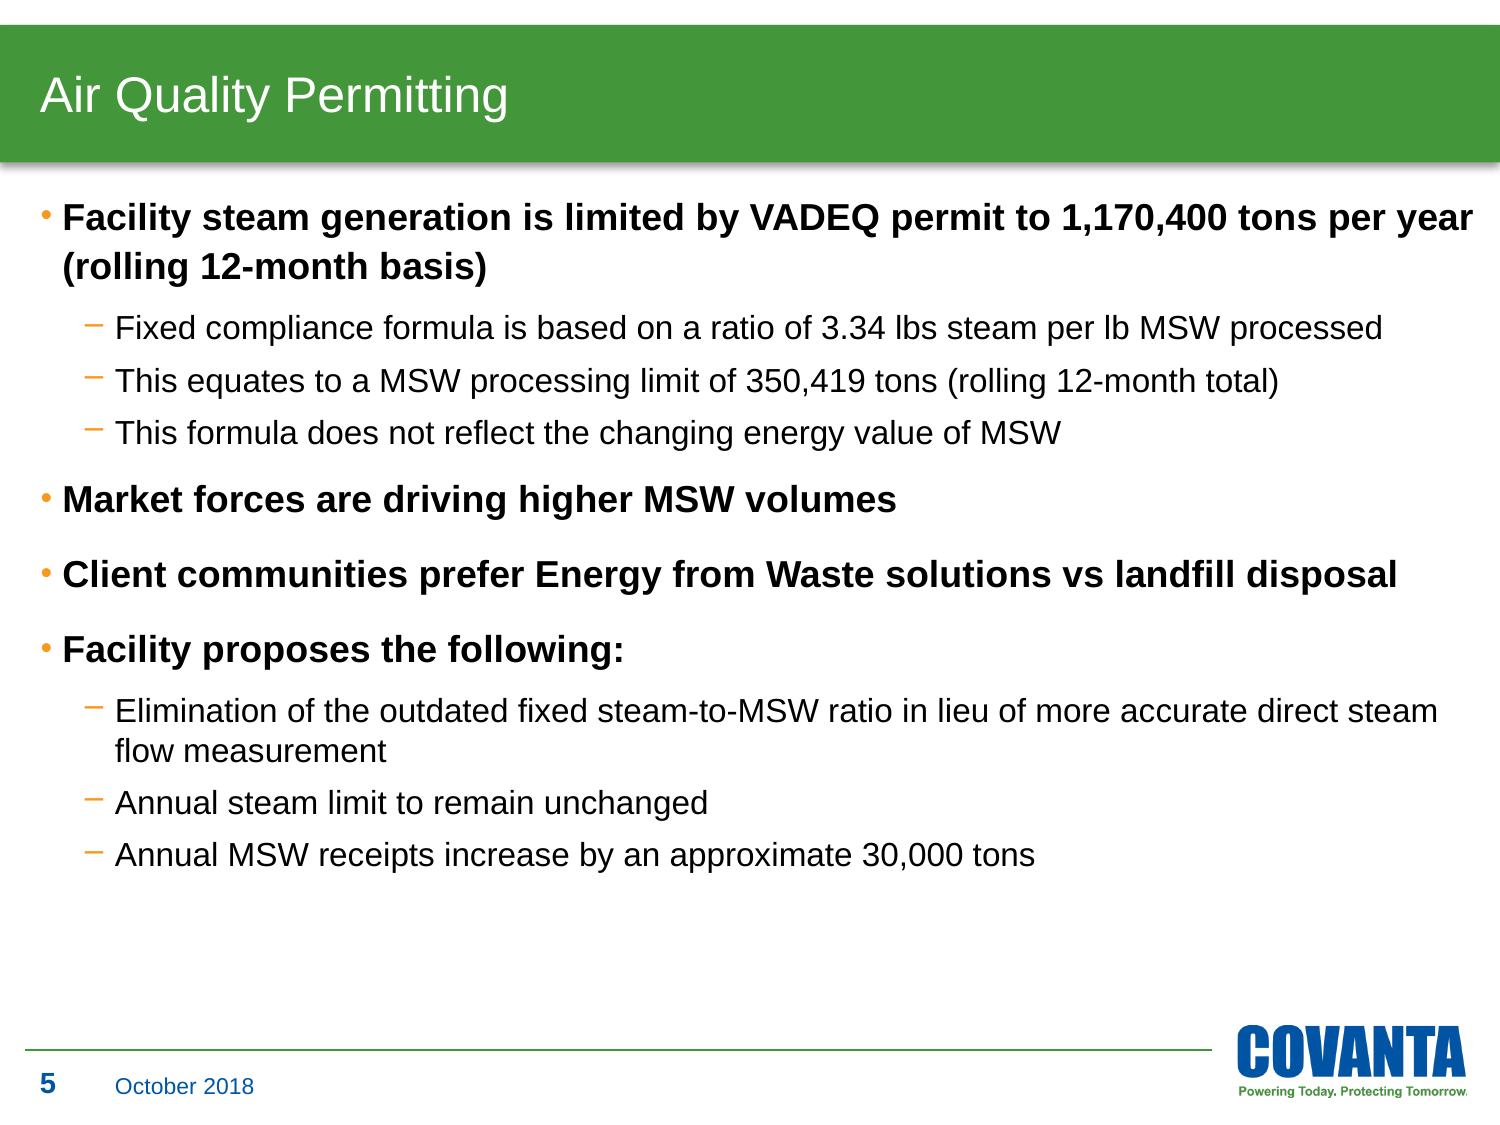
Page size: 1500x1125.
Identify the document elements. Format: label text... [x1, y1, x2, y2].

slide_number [99, 1069, 425, 1107]
slide_number 5 [24, 1069, 99, 1107]
list Facility steam generation is limited by VADEQ permit to 1,170,400 tons per year (rolling 12-month basis) Fixed compliance formula is based on a ratio of 3.34 lbs steam per lb MSW processed This equates to a MSW processing limit of 350,419 tons (rolling 12-month total) This formula does not reflect the changing energy value of MSW Market forces are driving higher MSW volumes Client communities prefer Energy from Waste solutions vs landfill disposal Facility proposes the following: Elimination of the outdated fixed steam-to-MSW ratio in lieu of more accurate direct steam flow measurement Annual steam limit to remain unchanged Annual MSW receipts increase by an approximate 30,000 tons [24, 187, 1475, 1025]
title Air Quality Permitting [24, 24, 1475, 163]
